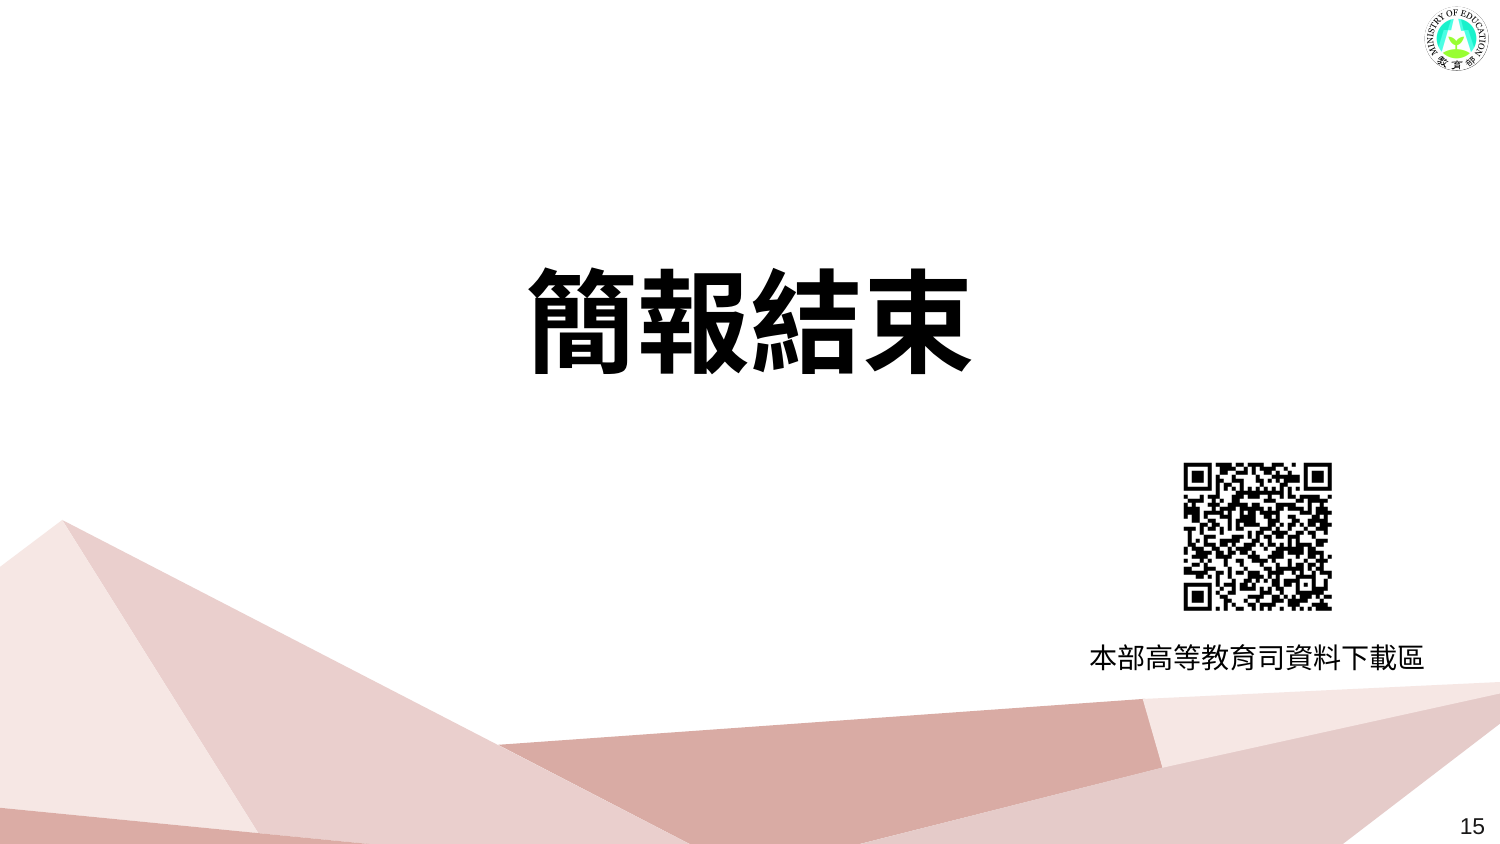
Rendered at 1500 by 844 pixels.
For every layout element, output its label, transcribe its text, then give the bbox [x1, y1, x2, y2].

text_box 簡報結束 [236, 244, 1264, 395]
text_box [0, 519, 1500, 844]
picture [1424, 6, 1489, 71]
picture [1168, 447, 1348, 627]
